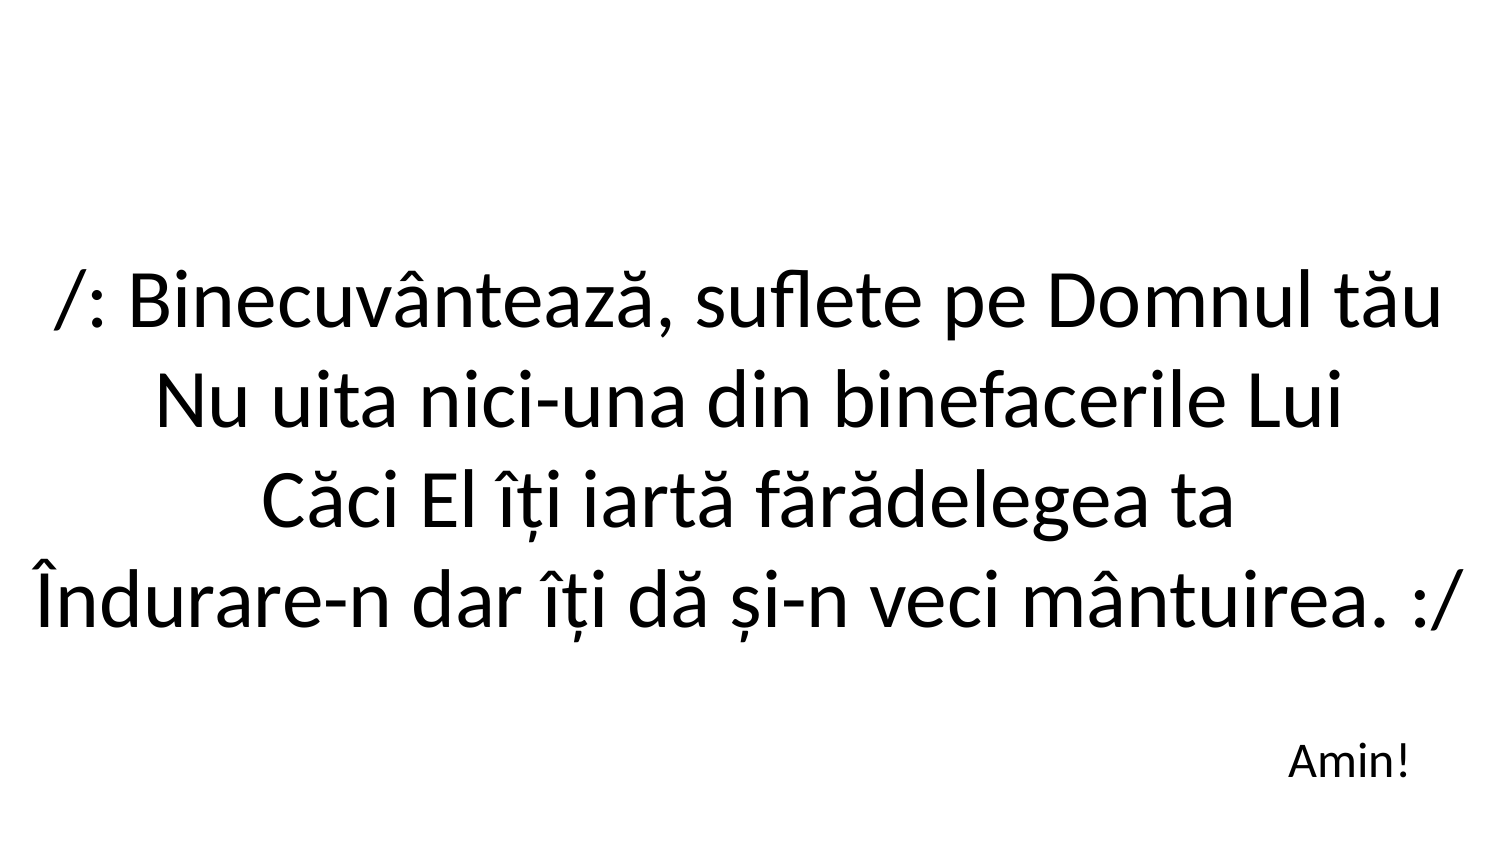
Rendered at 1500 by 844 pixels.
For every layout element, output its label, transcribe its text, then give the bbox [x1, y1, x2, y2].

text_box /: Binecuvântează, suflete pe Domnul tău Nu uita nici-una din binefacerile Lui Căci El îți iartă fărădelegea ta Îndurare-n dar îți dă și-n veci mântuirea. :/ [20, 192, 1480, 652]
text_box Amin! [1273, 674, 1427, 795]
